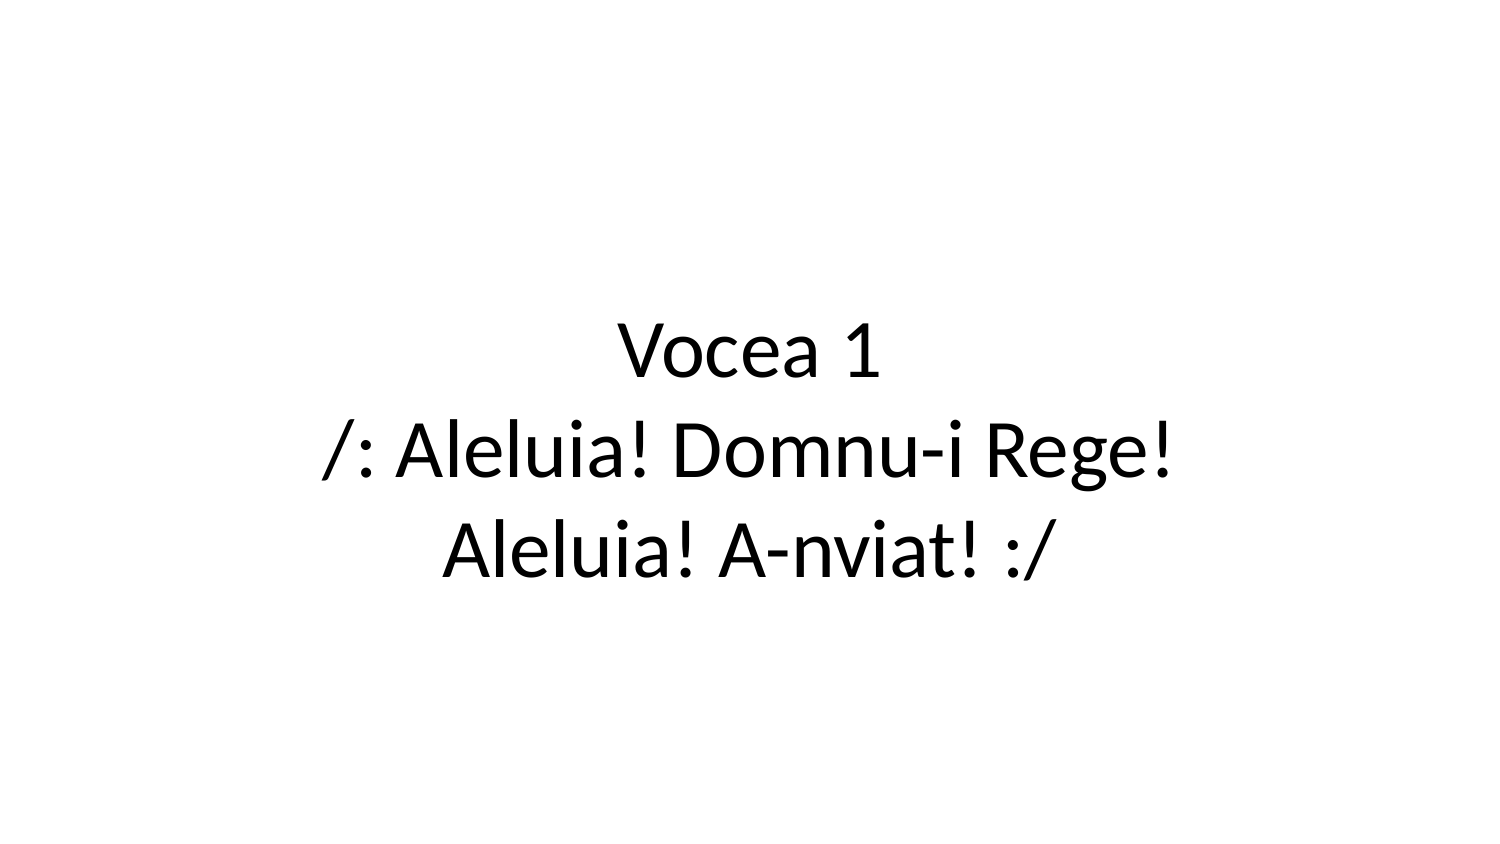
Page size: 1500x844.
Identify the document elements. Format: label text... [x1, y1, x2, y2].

text_box Vocea 1 /: Aleluia! Domnu-i Rege! Aleluia! A-nviat! :/ [307, 242, 1192, 602]
